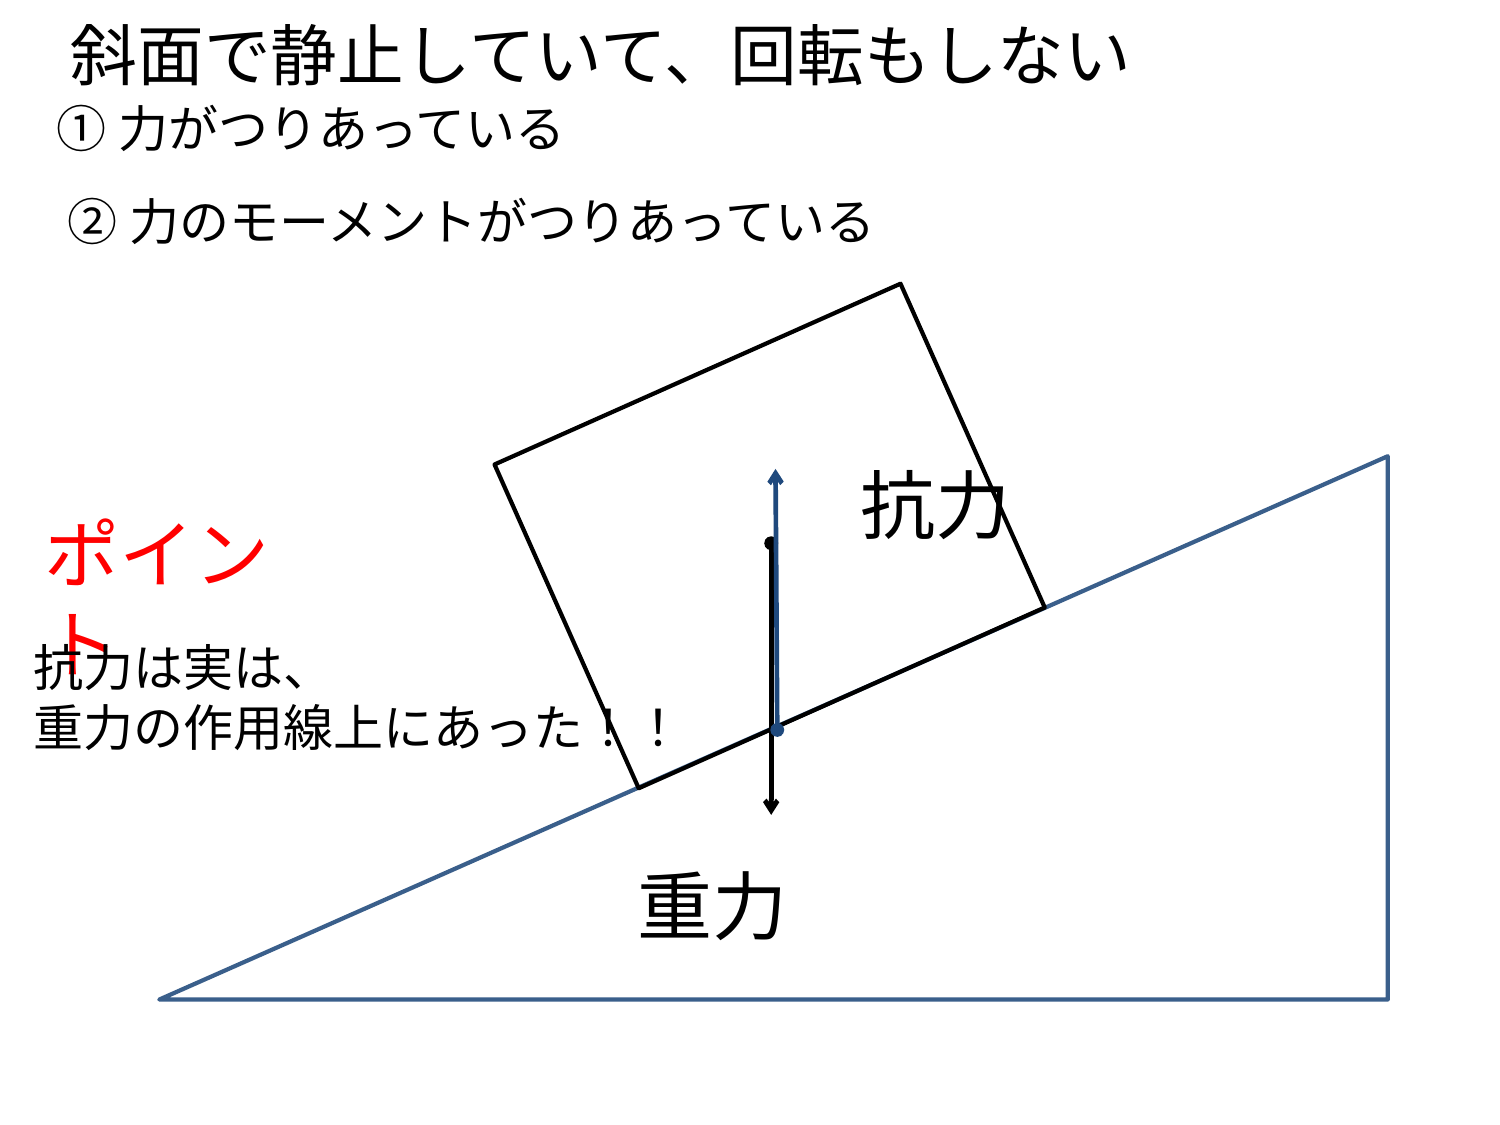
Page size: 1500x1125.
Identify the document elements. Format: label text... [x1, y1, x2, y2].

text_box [768, 468, 785, 730]
text_box 抗力 [846, 451, 1142, 557]
text_box 抗力は実は、 重力の作用線上にあった！！ [18, 628, 833, 824]
text_box [492, 281, 1047, 705]
text_box 重力 [622, 851, 941, 957]
text_box ポイント [29, 500, 348, 628]
text_box ①力がつりあっている [41, 89, 715, 165]
text_box [157, 454, 1390, 1002]
text_box 斜面で静止していて、回転もしない [56, 6, 1471, 101]
text_box ②力のモーメントがつりあっている [53, 183, 1329, 258]
